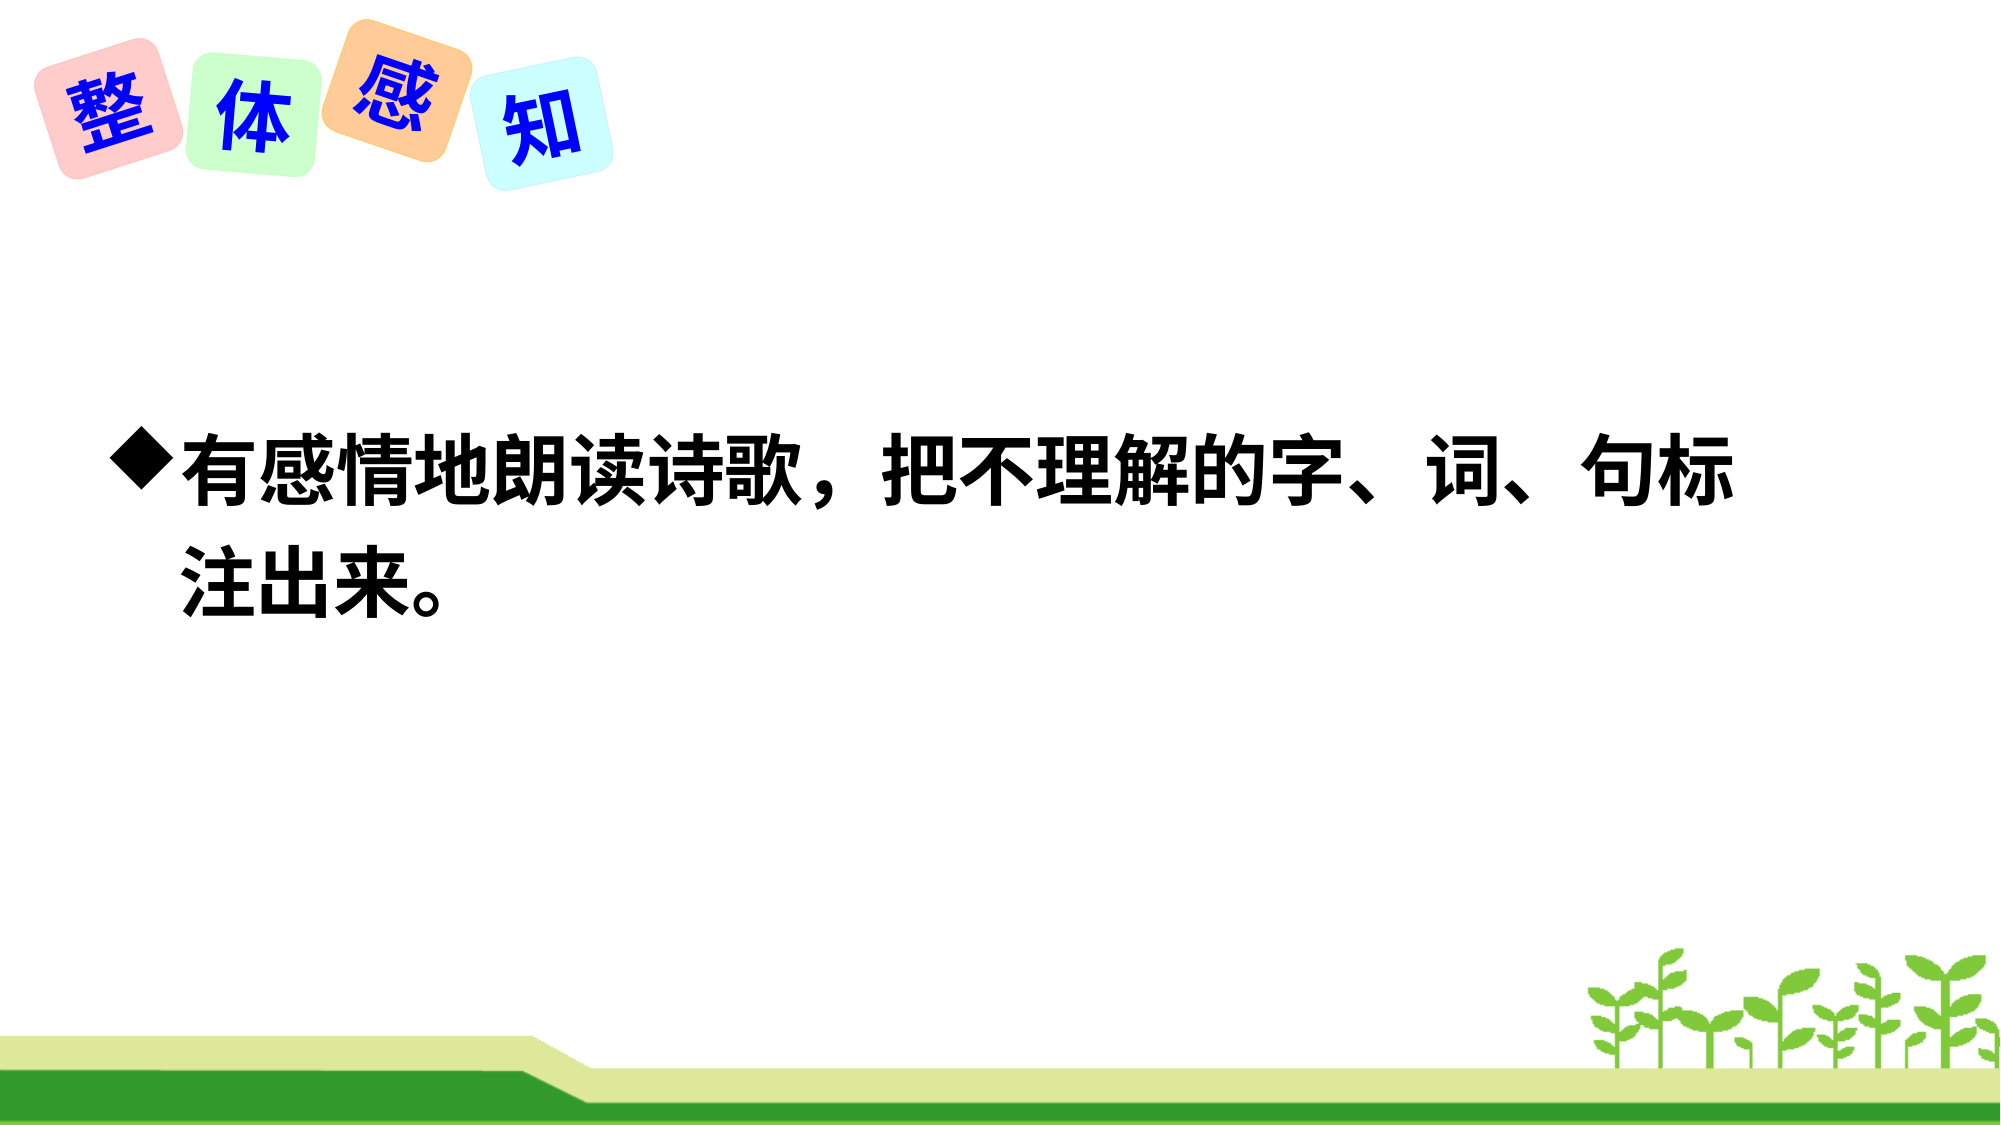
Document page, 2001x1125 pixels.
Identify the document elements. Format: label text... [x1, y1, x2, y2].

picture [0, 0, 2001, 1125]
text_box 有感情地朗读诗歌，把不理解的字、词、句标注出来。 [88, 395, 1787, 635]
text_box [44, 32, 607, 183]
